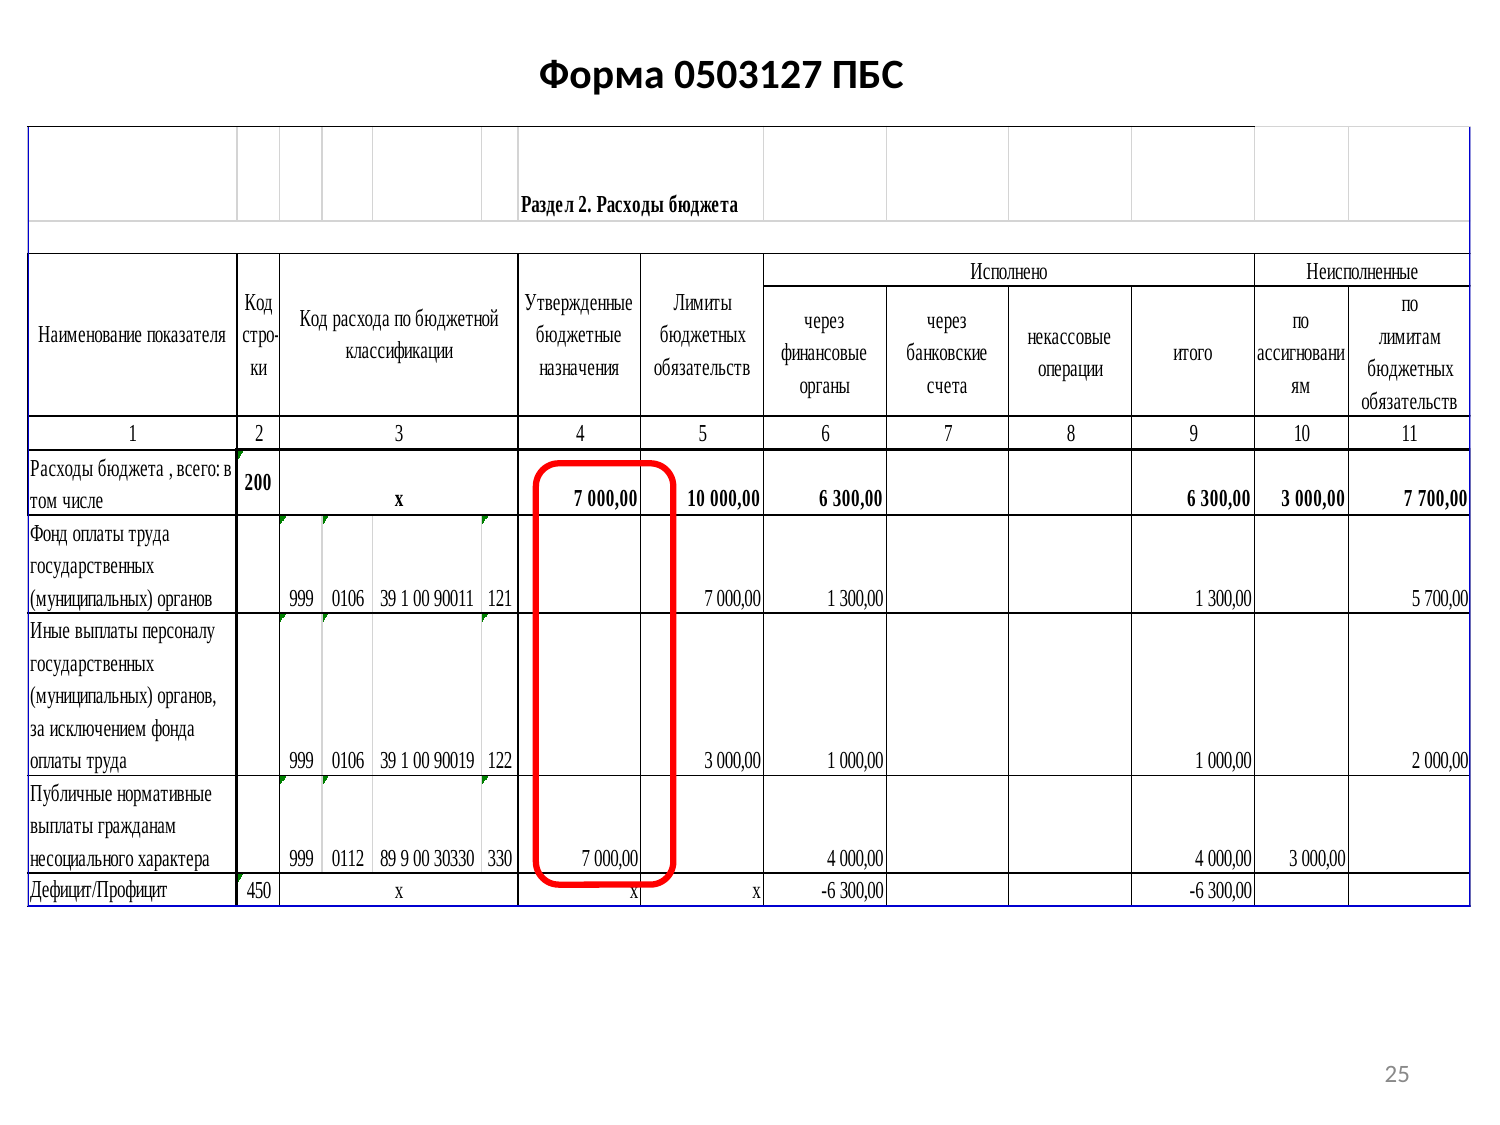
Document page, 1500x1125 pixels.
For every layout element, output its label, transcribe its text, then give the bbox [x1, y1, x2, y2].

text_box Форма 0503127 ПБС [524, 39, 1364, 105]
picture [26, 125, 1472, 909]
slide_number 25 [1074, 1042, 1425, 1103]
